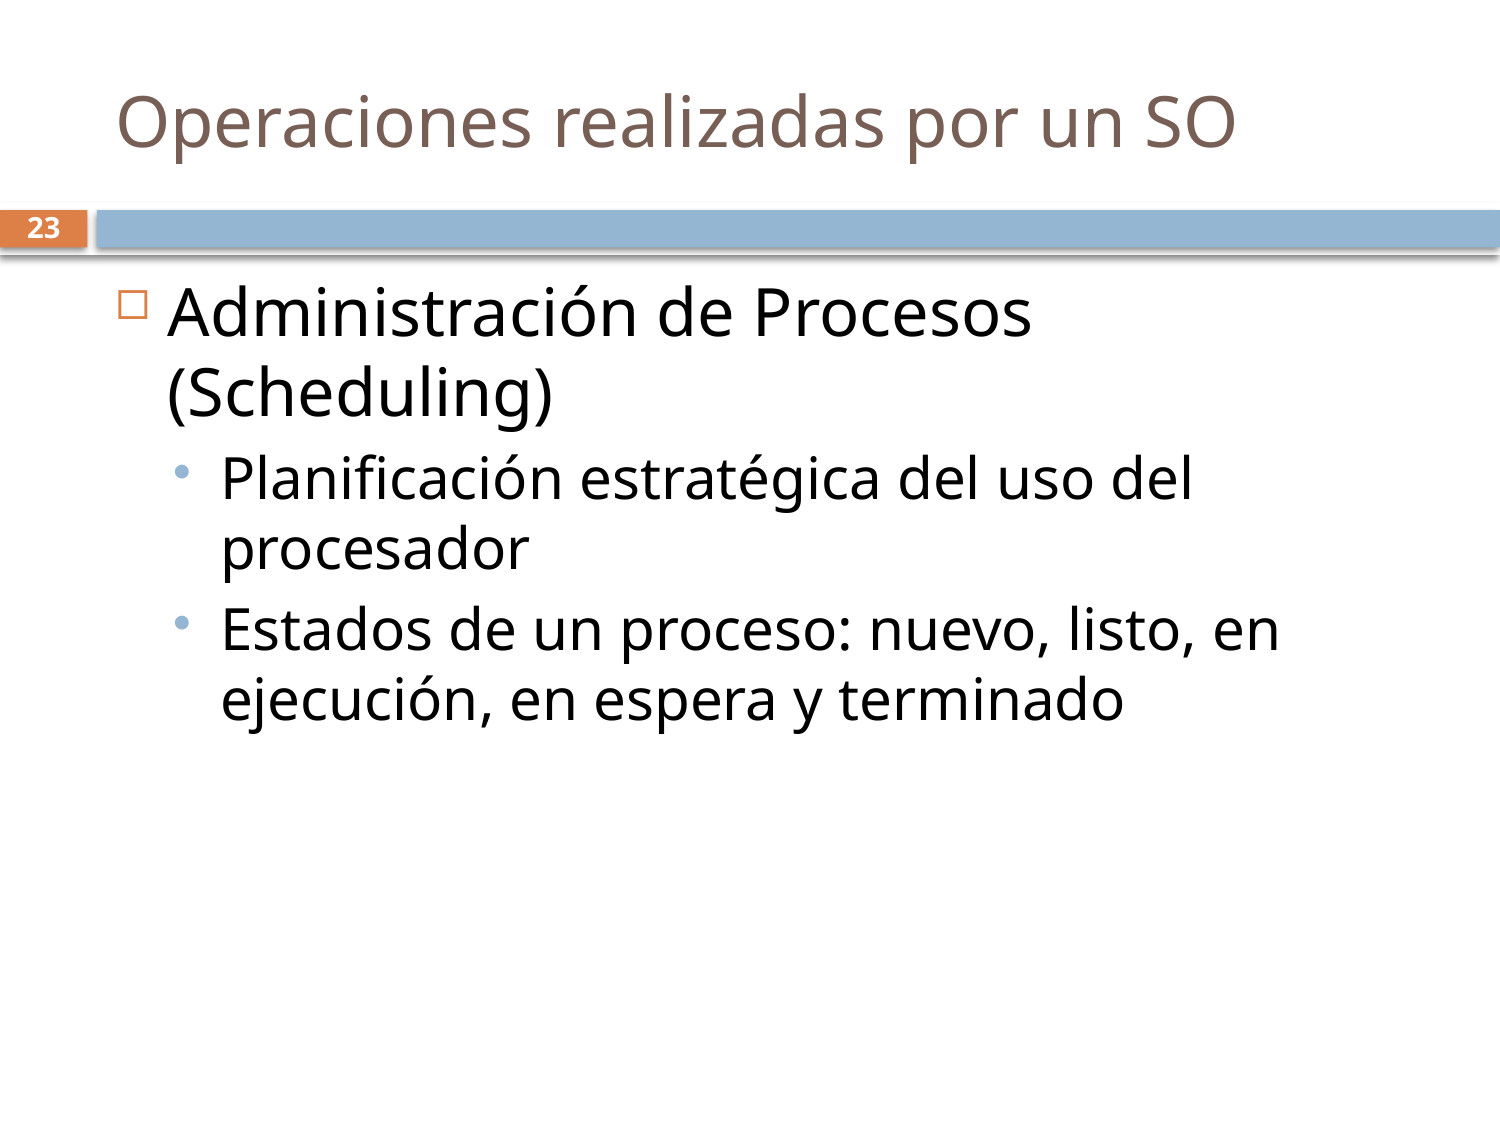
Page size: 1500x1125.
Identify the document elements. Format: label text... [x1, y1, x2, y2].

list Administración de Procesos (Scheduling) Planificación estratégica del uso del procesador Estados de un proceso: nuevo, listo, en ejecución, en espera y terminado [100, 262, 1438, 1000]
title Operaciones realizadas por un SO [100, 37, 1438, 200]
slide_number 23 [0, 208, 88, 249]
